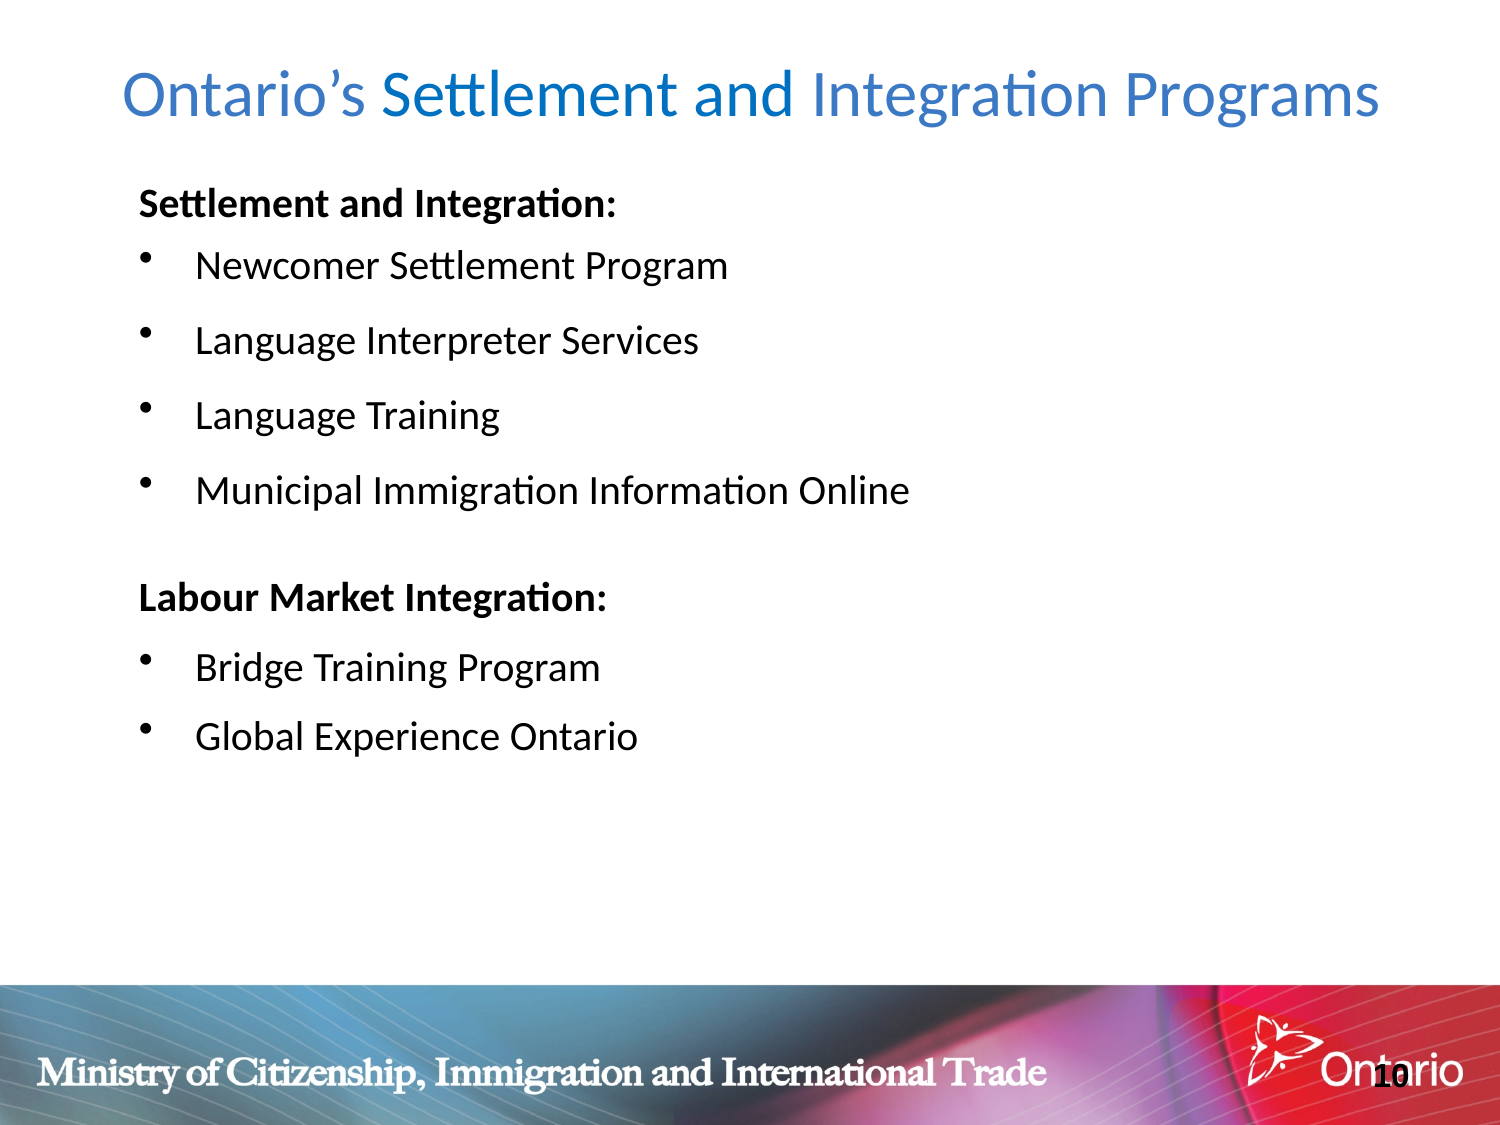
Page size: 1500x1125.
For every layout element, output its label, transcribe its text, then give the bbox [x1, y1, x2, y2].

title Ontario’s Settlement and Integration Programs [76, 19, 1427, 161]
slide_number 10 [1234, 1046, 1425, 1125]
list Settlement and Integration: Newcomer Settlement Program Language Interpreter Services Language Training Municipal Immigration Information Online Labour Market Integration: Bridge Training Program Global Experience Ontario [123, 160, 1400, 871]
picture [0, 0, 1500, 1125]
